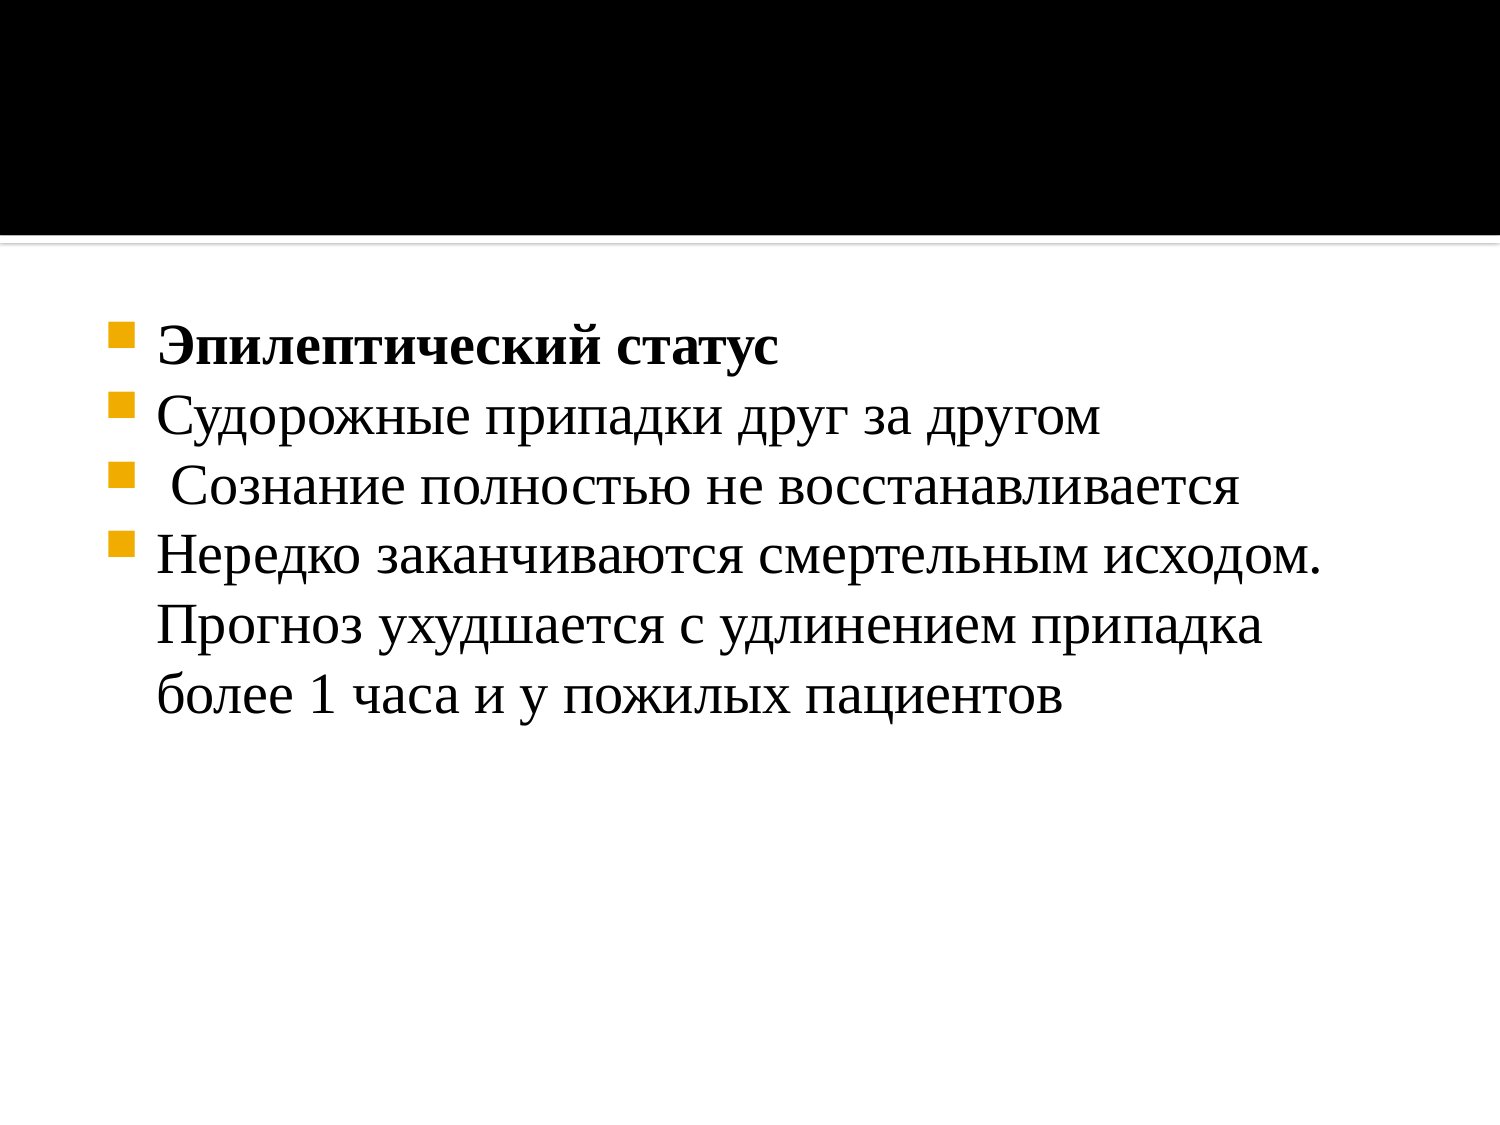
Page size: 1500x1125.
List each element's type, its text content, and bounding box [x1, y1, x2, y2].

list Эпилептический статус Судорожные припадки друг за другом Сознание полностью не восстанавливается Нередко заканчиваются смертельным исходом. Прогноз ухудшается с удлинением припадка более 1 часа и у пожилых пациентов [75, 291, 1425, 1050]
